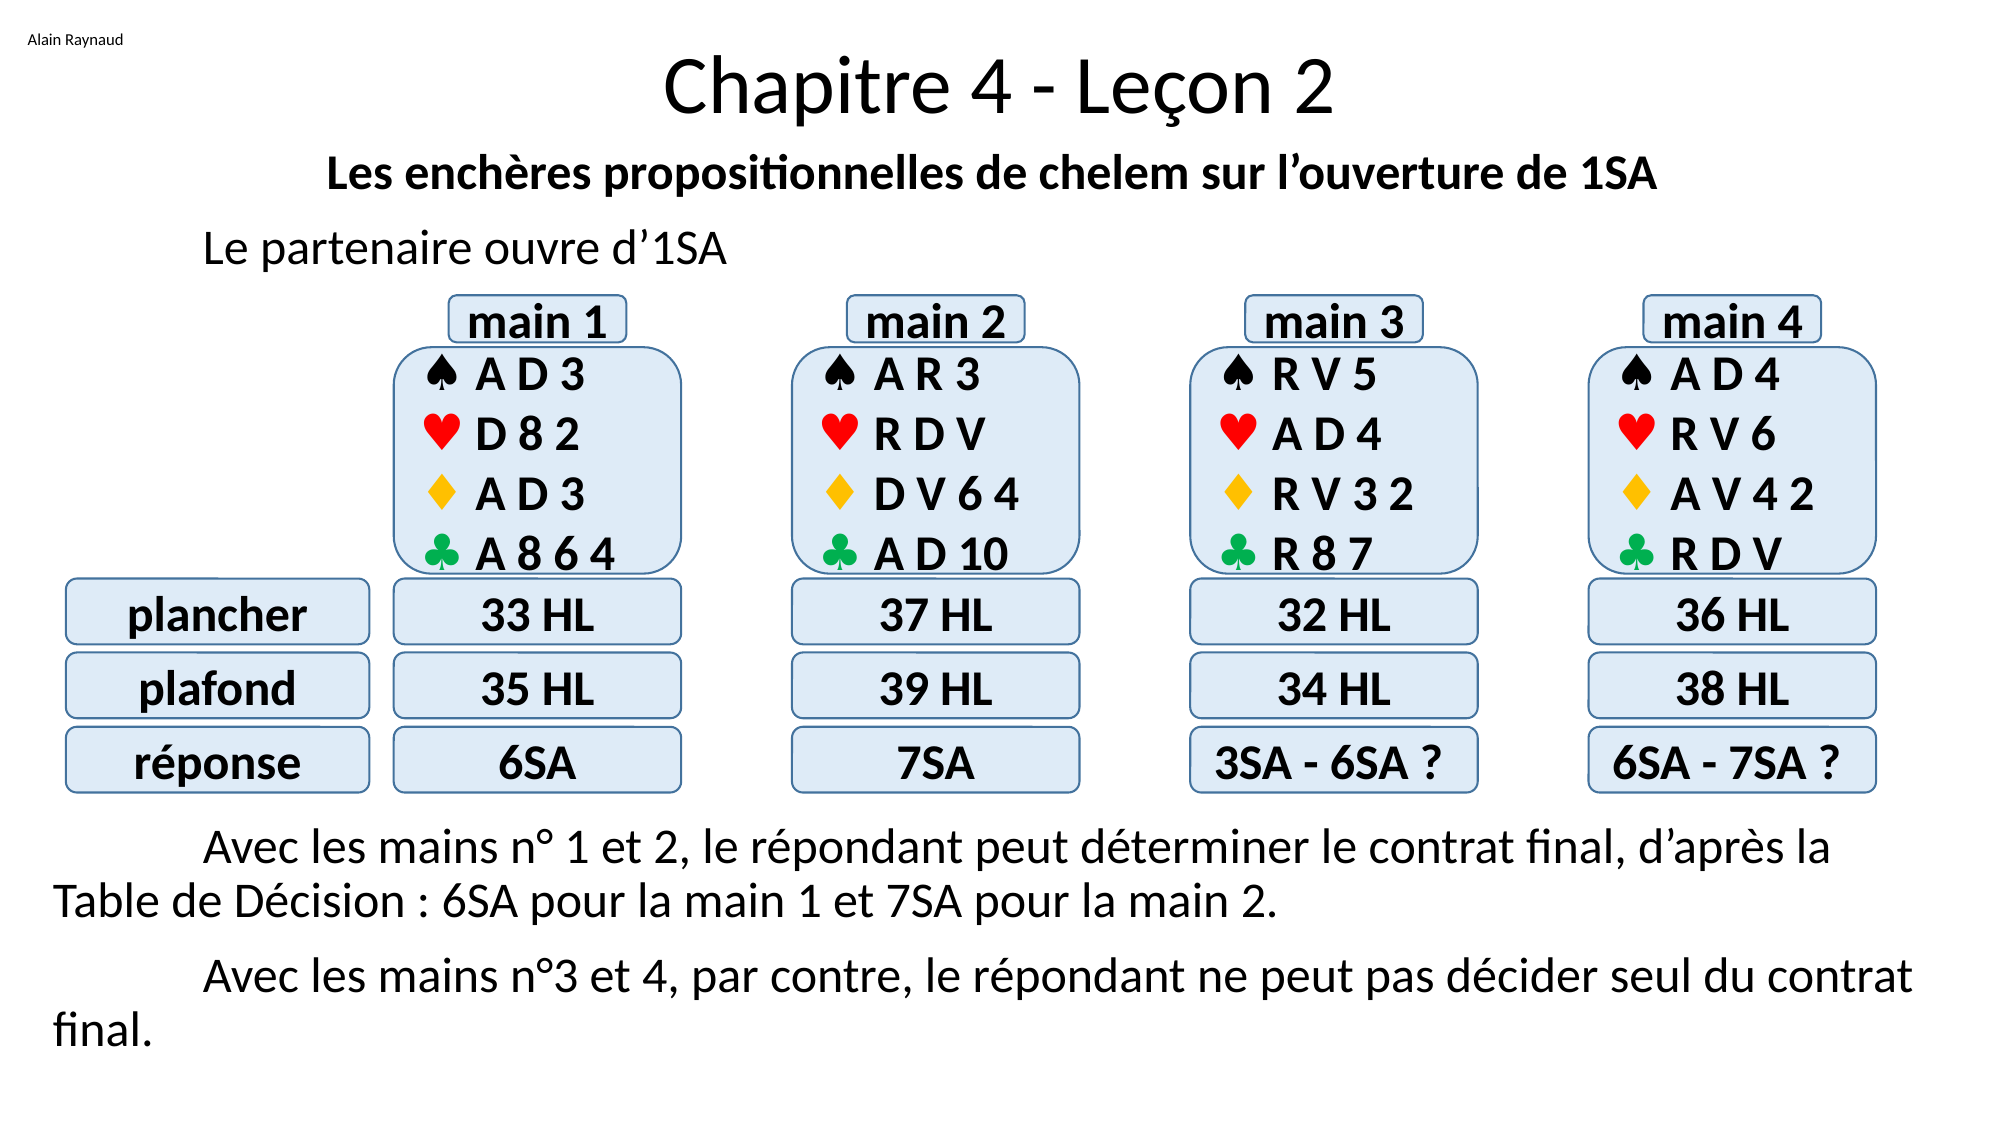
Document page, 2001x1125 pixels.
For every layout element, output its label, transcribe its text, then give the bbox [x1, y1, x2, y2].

text_box 6SA [392, 725, 683, 794]
text_box 7SA [790, 725, 1081, 794]
text_box 34 HL [1189, 651, 1479, 720]
text_box réponse [64, 725, 371, 794]
title Chapitre 4 - Leçon 2 [249, 38, 1750, 139]
text_box Alain Raynaud [12, 21, 147, 57]
subtitle Les enchères propositionnelles de chelem sur l’ouverture de 1SA Le partenaire ouvre d’1SA Avec les mains n° 1 et 2, le répondant peut déterminer le contrat final, d’après la Table de Décision : 6SA pour la main 1 et 7SA pour la main 2. Avec les mains n°3 et 4, par contre, le répondant ne peut pas décider seul du contrat final. [37, 139, 1948, 1088]
text_box 3SA - 6SA ? [1189, 725, 1479, 794]
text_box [791, 295, 1080, 574]
text_box plancher [64, 577, 371, 646]
text_box 35 HL [392, 651, 683, 720]
text_box 6SA - 7SA ? [1587, 725, 1878, 794]
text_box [1588, 295, 1877, 574]
text_box 36 HL [1587, 577, 1878, 646]
text_box 33 HL [392, 577, 683, 646]
text_box plafond [64, 651, 371, 720]
text_box 38 HL [1587, 651, 1878, 720]
text_box 32 HL [1189, 577, 1479, 646]
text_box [1190, 295, 1478, 574]
text_box 39 HL [790, 651, 1081, 720]
text_box 37 HL [790, 577, 1081, 646]
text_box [393, 295, 682, 574]
